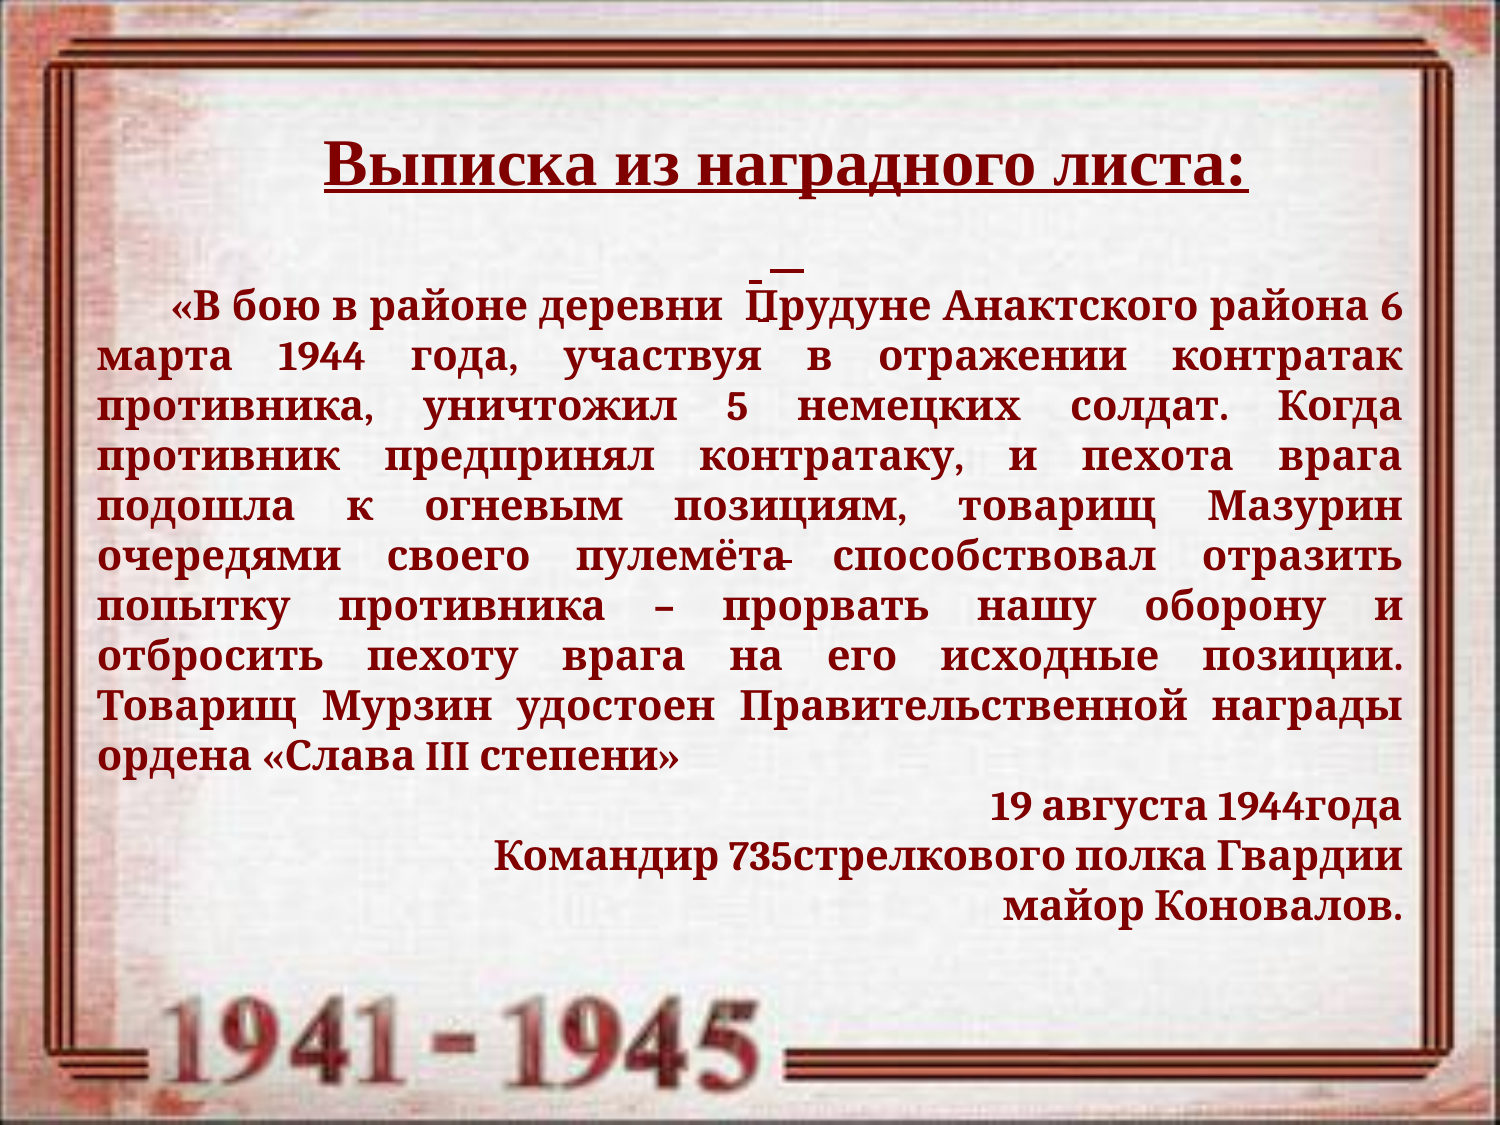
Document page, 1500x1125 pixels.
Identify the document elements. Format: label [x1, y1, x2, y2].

list [0, 0, 1500, 1125]
